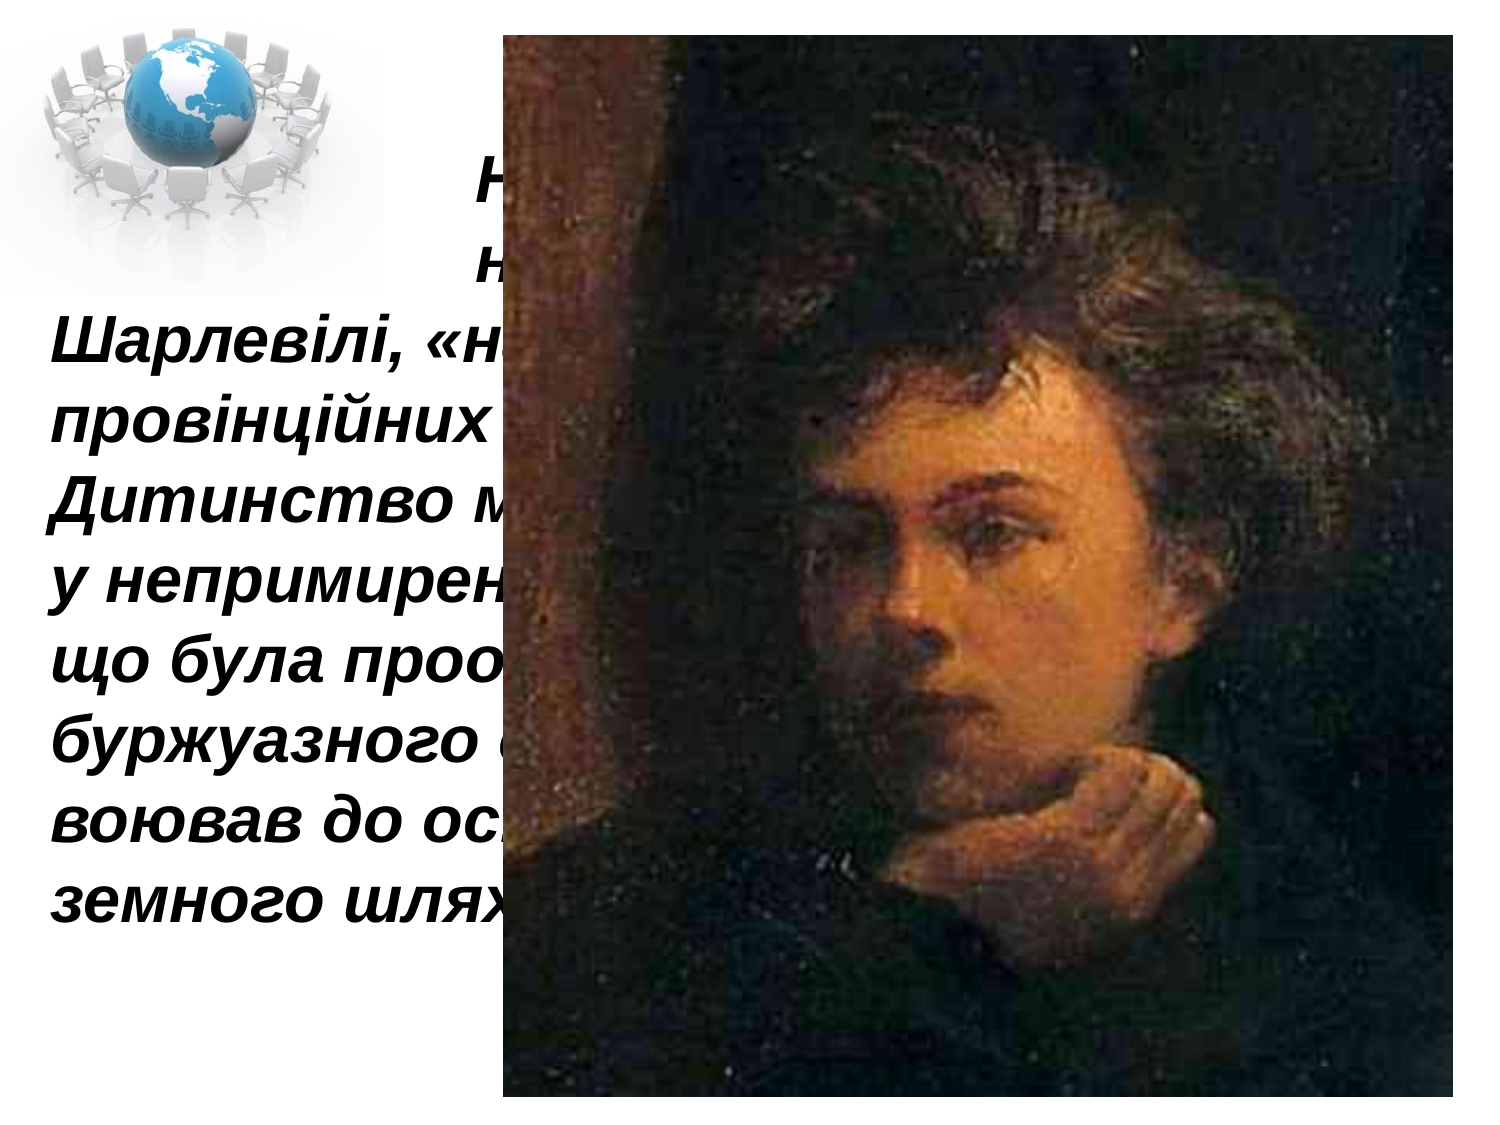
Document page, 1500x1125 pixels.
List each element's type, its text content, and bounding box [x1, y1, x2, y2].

picture [503, 34, 1453, 1097]
picture [0, 0, 384, 295]
text_box Народився Рембо 1854 р. на півночі Франції, у Шарлевілі, «найідіотськішому з усіх провінційних міст», за його висловом. Дитинство майбутнього поета минало у непримиренному конфлікті з родиною, що була прообразом того обмеженого буржуазного оточення, з яким він воював до останньої миті свого земного шляху. [35, 128, 498, 1024]
